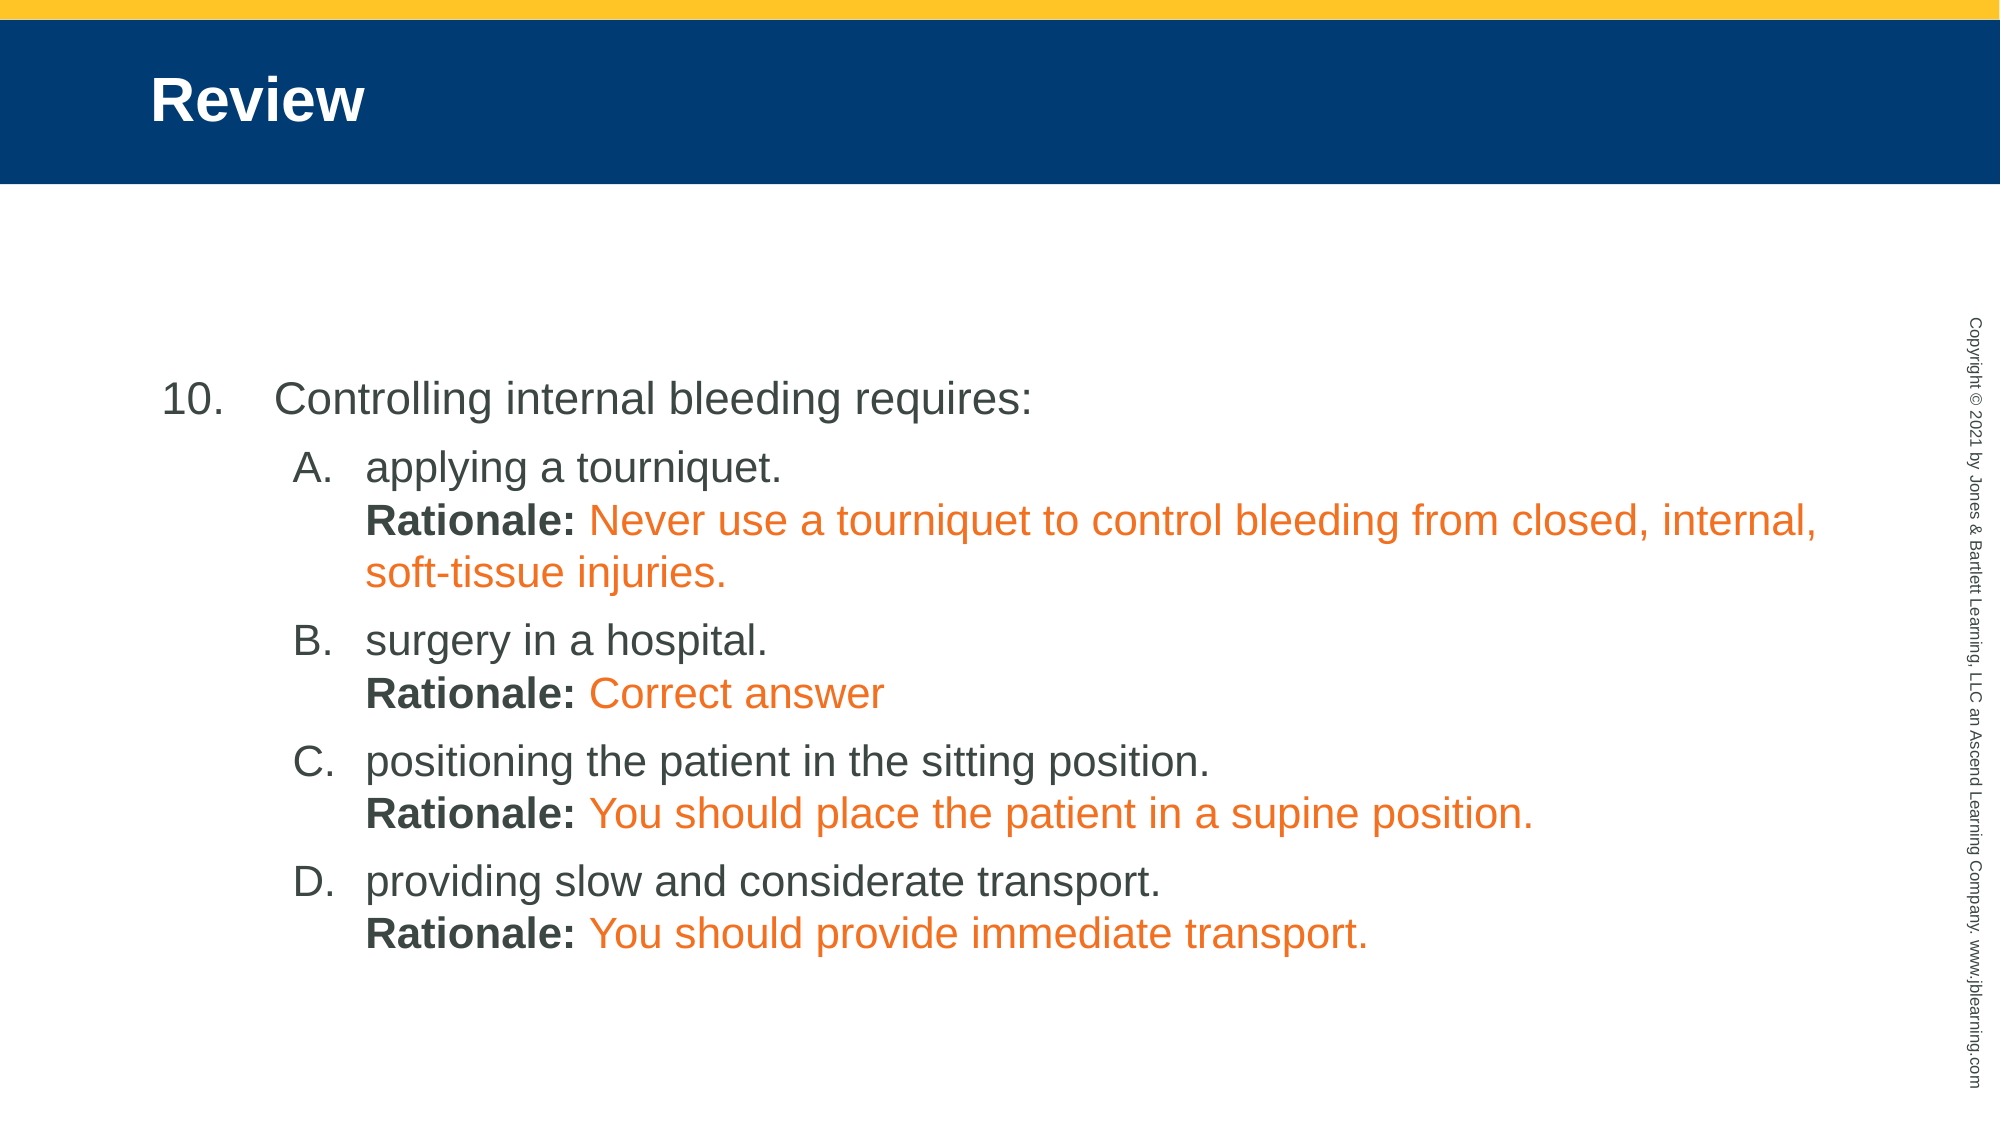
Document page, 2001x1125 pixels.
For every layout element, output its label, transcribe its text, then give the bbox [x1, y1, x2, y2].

list Controlling internal bleeding requires: applying a tourniquet. Rationale: Never use a tourniquet to control bleeding from closed, internal, soft-tissue injuries. surgery in a hospital. Rationale: Correct answer positioning the patient in the sitting position. Rationale: You should place the patient in a supine position. providing slow and considerate transport. Rationale: You should provide immediate transport. [146, 361, 1859, 1016]
title Review [0, 19, 2000, 185]
